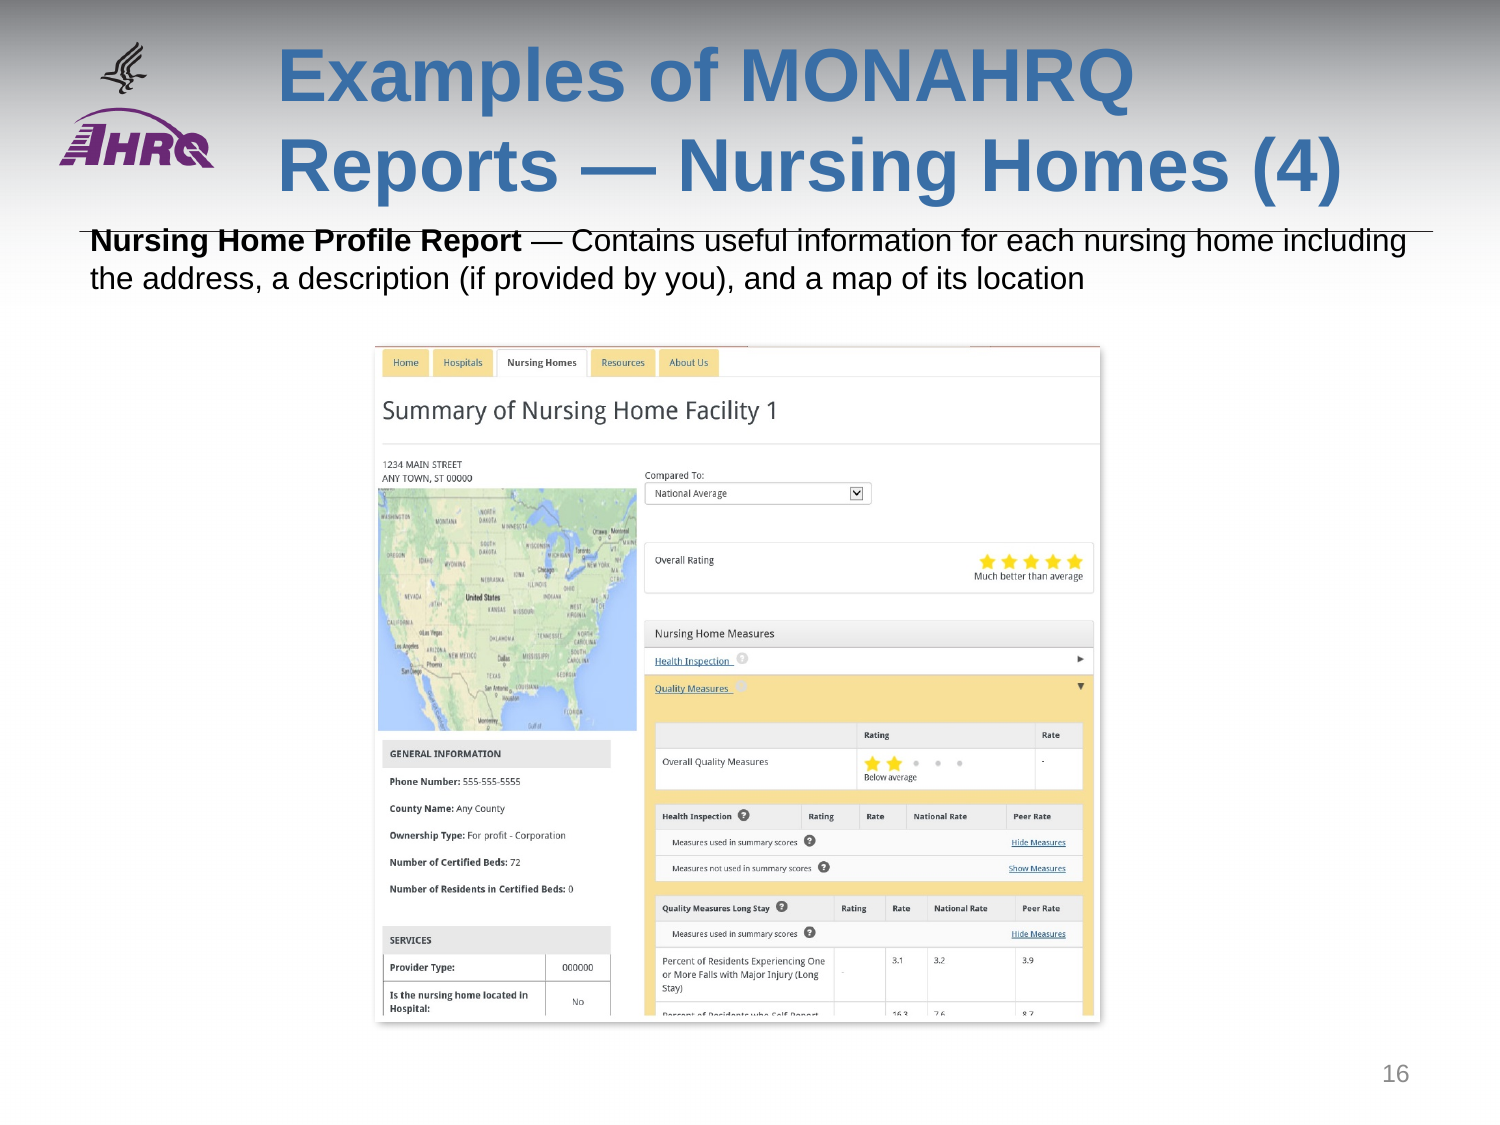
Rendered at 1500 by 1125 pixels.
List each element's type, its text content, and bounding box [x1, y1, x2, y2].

title Examples of MONAHRQ Reports — Nursing Homes (4) [262, 45, 1425, 188]
list Nursing Home Profile Report — Contains useful information for each nursing home including the address, a description (if provided by you), and a map of its location [75, 212, 1425, 325]
picture [0, 0, 1500, 1125]
slide_number 16 [1074, 1042, 1425, 1103]
